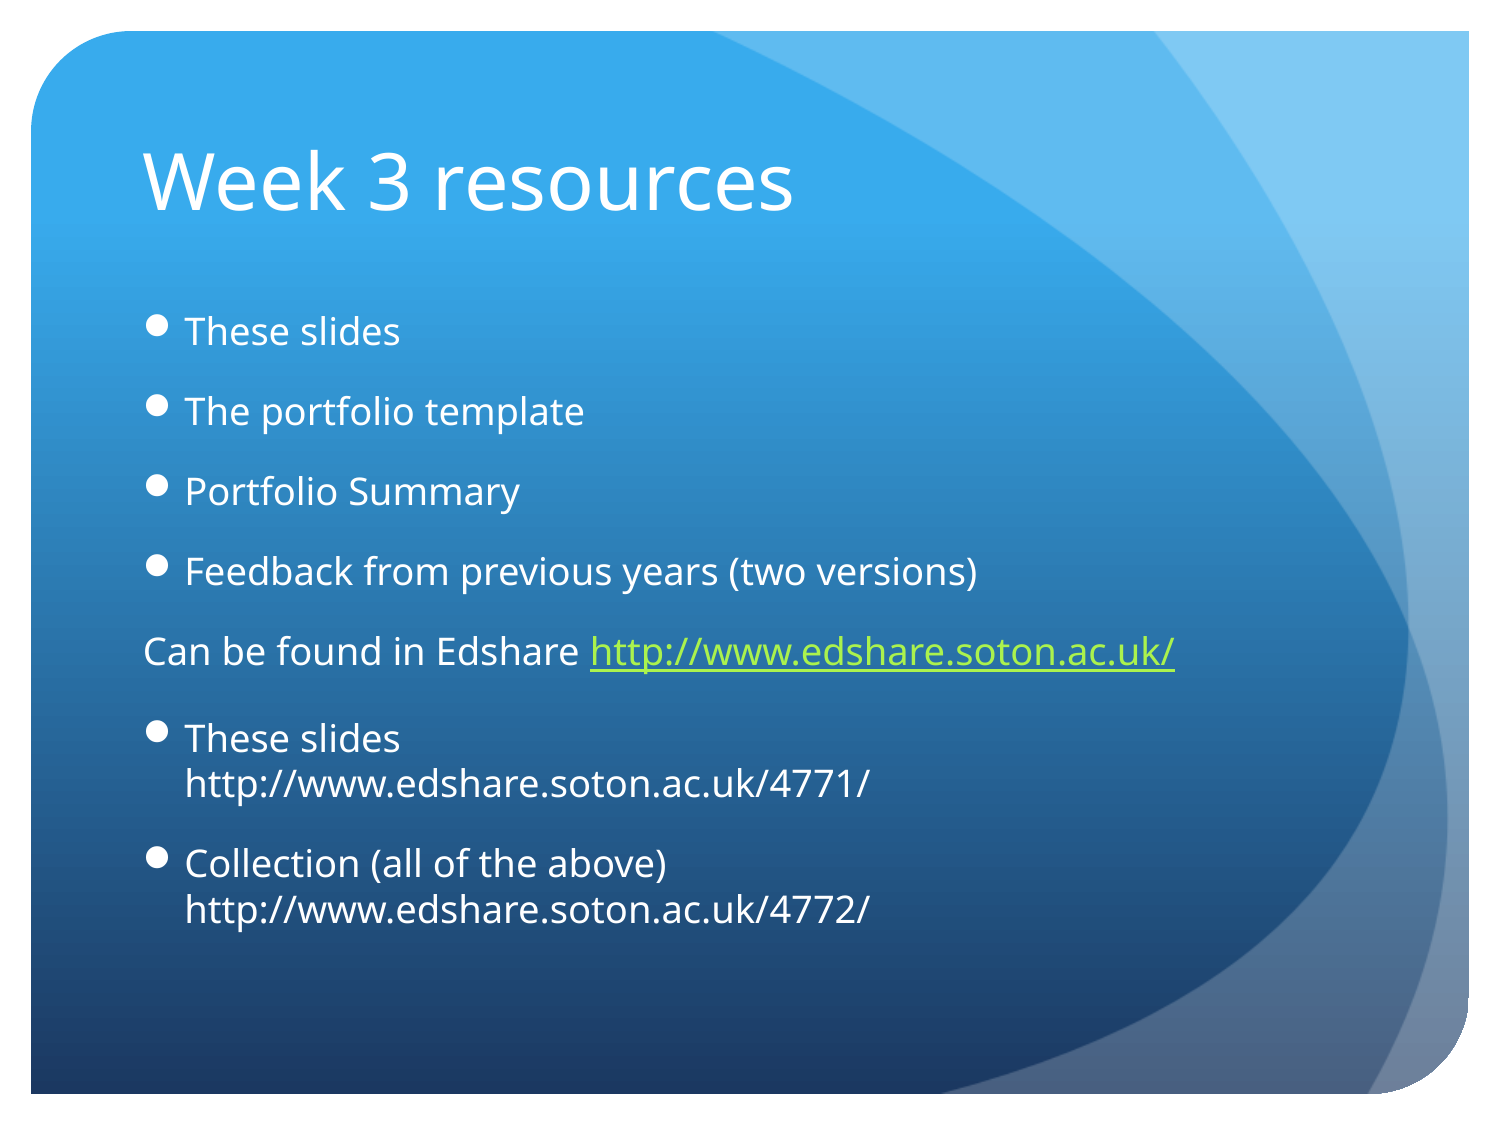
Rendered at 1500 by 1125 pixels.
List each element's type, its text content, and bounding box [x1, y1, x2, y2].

title Week 3 resources [127, 62, 1372, 234]
picture [24, 30, 1473, 1094]
list These slides The portfolio template Portfolio Summary Feedback from previous years (two versions) Can be found in Edshare http://www.edshare.soton.ac.uk/ These slides http://www.edshare.soton.ac.uk/4771/ Collection (all of the above) http://www.edshare.soton.ac.uk/4772/ [127, 299, 1372, 991]
